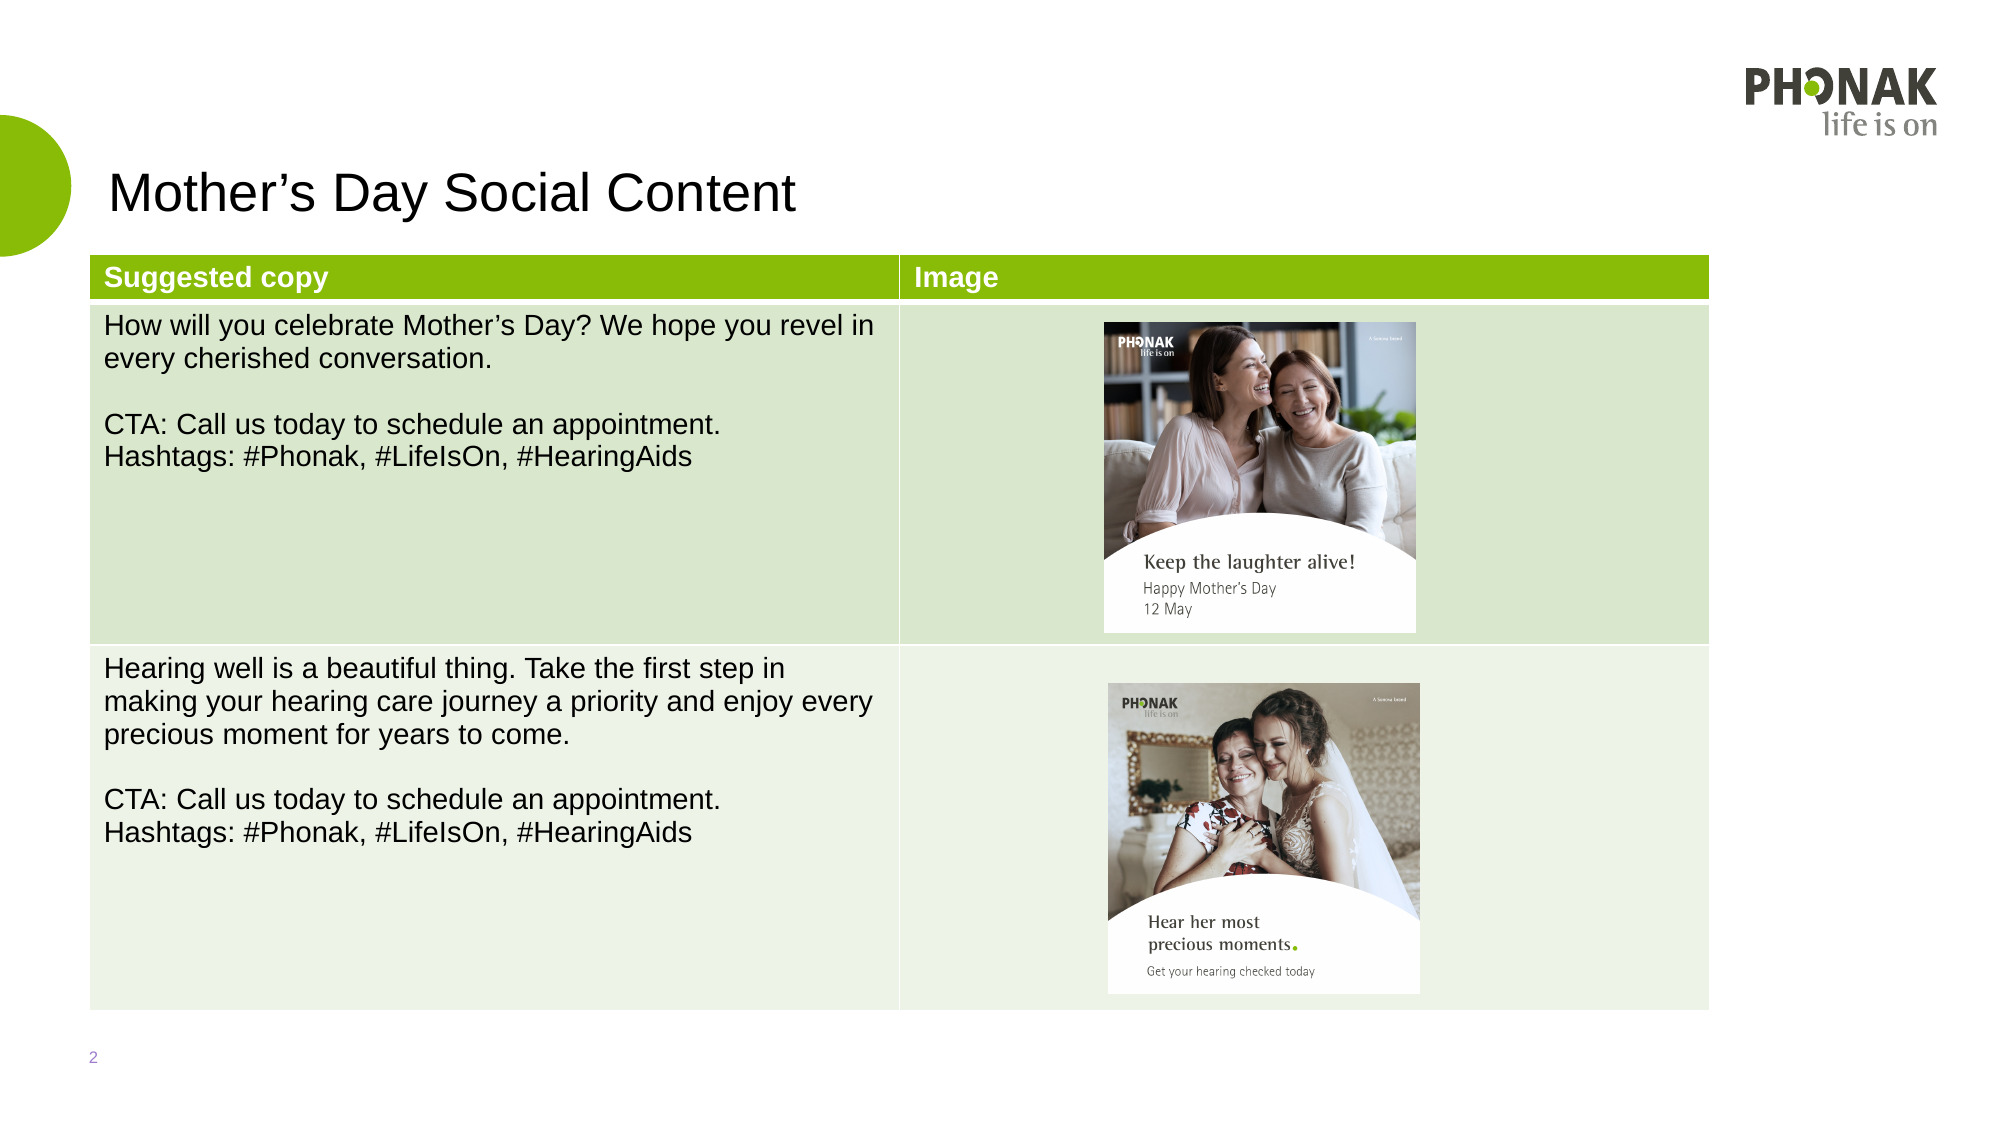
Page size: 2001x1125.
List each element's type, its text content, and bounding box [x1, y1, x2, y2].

table_cell Hearing well is a beautiful thing. Take the first step in making your hearing care journey a priority and enjoy every precious moment for years to come. CTA: Call us today to schedule an appointment. Hashtags: #Phonak, #LifeIsOn, #HearingAids [90, 646, 899, 1010]
table_header Suggested copy [90, 255, 899, 299]
title Mother’s Day Social Content [108, 113, 1628, 253]
table_cell [900, 646, 1709, 1010]
table_header Image [900, 255, 1709, 299]
table_cell [900, 305, 1709, 644]
picture [1108, 683, 1420, 994]
slide_number 2 [88, 1046, 125, 1072]
table_cell How will you celebrate Mother’s Day? We hope you revel in every cherished conversation. CTA: Call us today to schedule an appointment. Hashtags: #Phonak, #LifeIsOn, #HearingAids [90, 305, 899, 644]
picture [1104, 322, 1416, 633]
